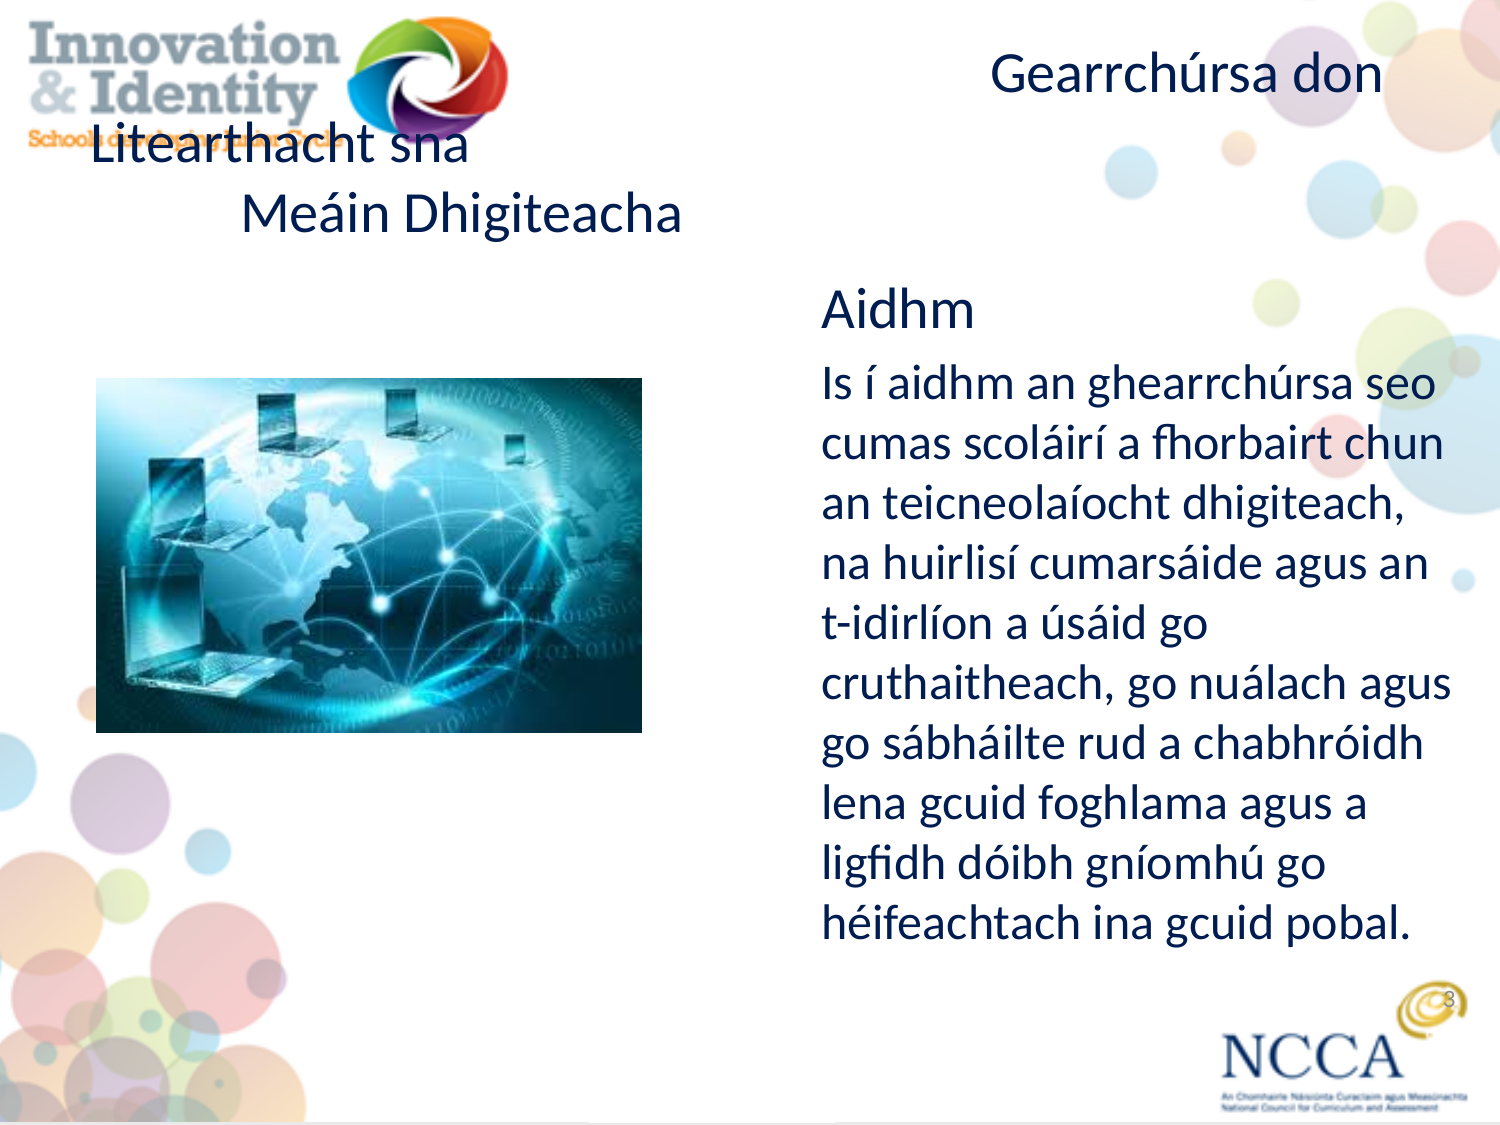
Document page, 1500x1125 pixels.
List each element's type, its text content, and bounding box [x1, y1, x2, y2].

title Gearrchúrsa don Litearthacht sna Meáin Dhigiteacha [75, 45, 1425, 233]
list Aidhm Is í aidhm an ghearrchúrsa seo cumas scoláirí a fhorbairt chun an teicneolaíocht dhigiteach, na huirlisí cumarsáide agus an t-idirlíon a úsáid go cruthaitheach, go nuálach agus go sábháilte rud a chabhróidh lena gcuid foghlama agus a ligfidh dóibh gníomhú go héifeachtach ina gcuid pobal. [750, 262, 1474, 1005]
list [95, 377, 642, 734]
slide_number 3 [1314, 967, 1471, 1028]
picture [0, 0, 1500, 1125]
